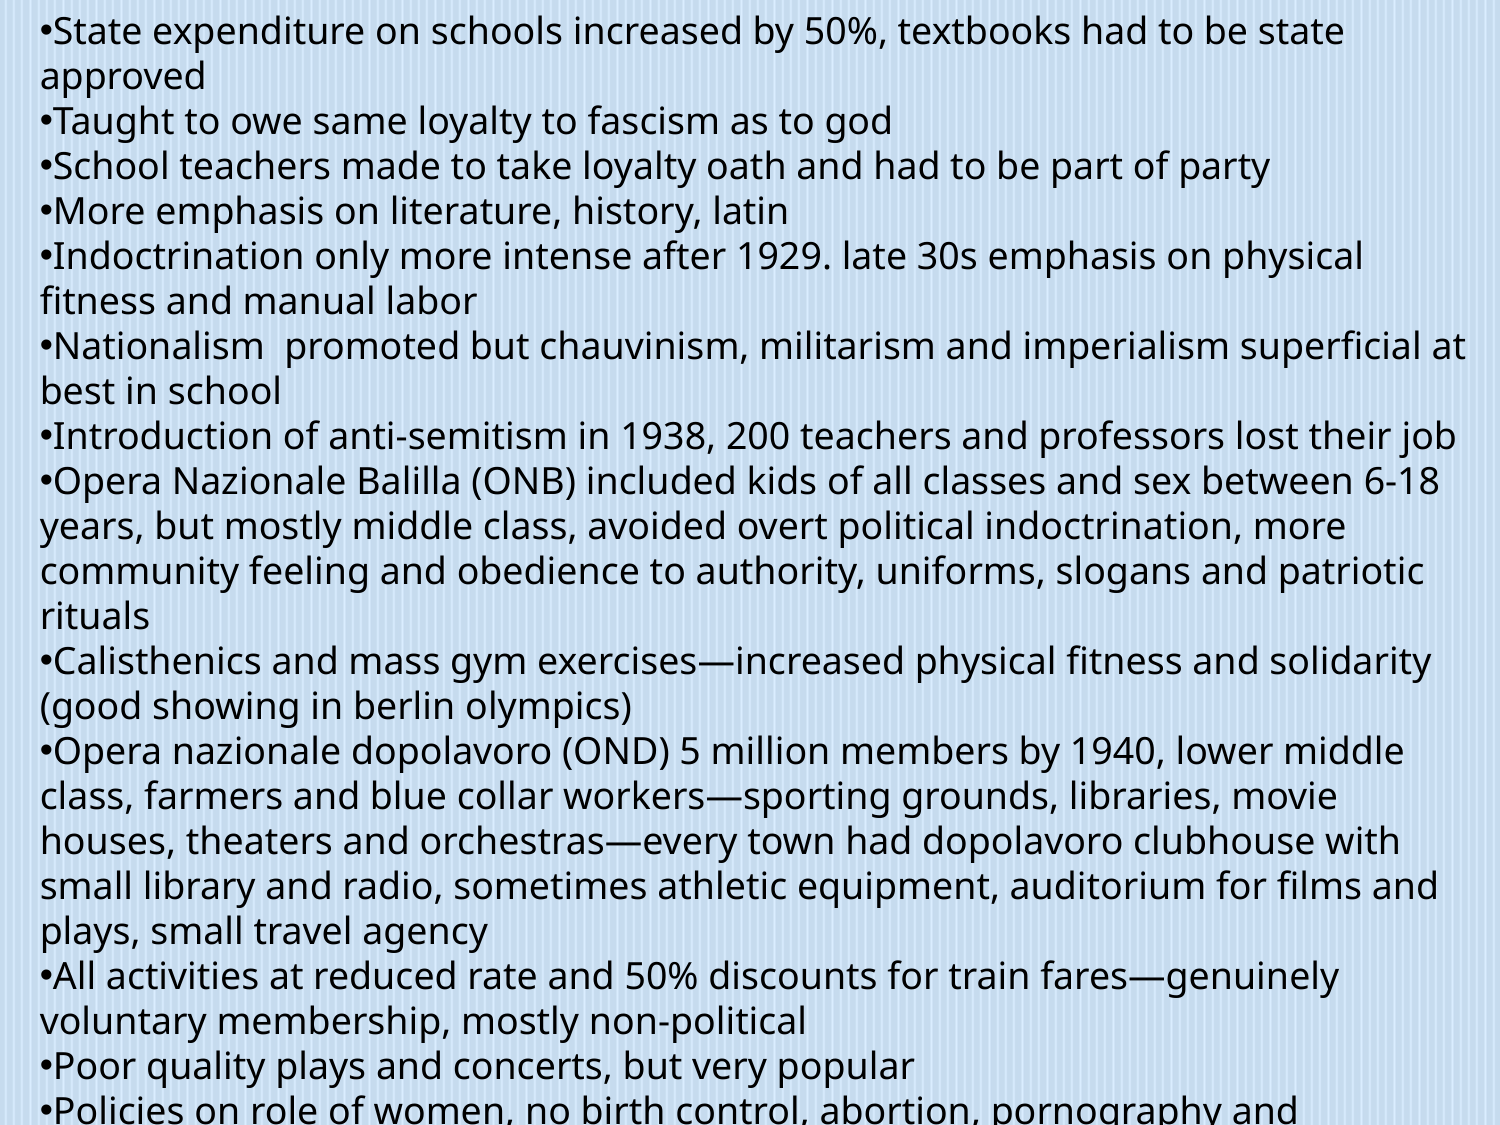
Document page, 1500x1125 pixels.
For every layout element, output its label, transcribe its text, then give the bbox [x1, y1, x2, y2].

text_box State expenditure on schools increased by 50%, textbooks had to be state approved Taught to owe same loyalty to fascism as to god School teachers made to take loyalty oath and had to be part of party More emphasis on literature, history, latin Indoctrination only more intense after 1929. late 30s emphasis on physical fitness and manual labor Nationalism promoted but chauvinism, militarism and imperialism superficial at best in school Introduction of anti-semitism in 1938, 200 teachers and professors lost their job Opera Nazionale Balilla (ONB) included kids of all classes and sex between 6-18 years, but mostly middle class, avoided overt political indoctrination, more community feeling and obedience to authority, uniforms, slogans and patriotic rituals Calisthenics and mass gym exercises—increased physical fitness and solidarity (good showing in berlin olympics) Opera nazionale dopolavoro (OND) 5 million members by 1940, lower middle class, farmers and blue collar workers—sporting grounds, libraries, movie houses, theaters and orchestras—every town had dopolavoro clubhouse with small library and radio, sometimes athletic equipment, auditorium for films and plays, small travel agency All activities at reduced rate and 50% discounts for train fares—genuinely voluntary membership, mostly non-political Poor quality plays and concerts, but very popular Policies on role of women, no birth control, abortion, pornography and anticommunism praised by vatican—religious holidays, crucifixes in schools, no open conflict between Church-State except over catholic youth groups in 1931 [24, 0, 1500, 1125]
